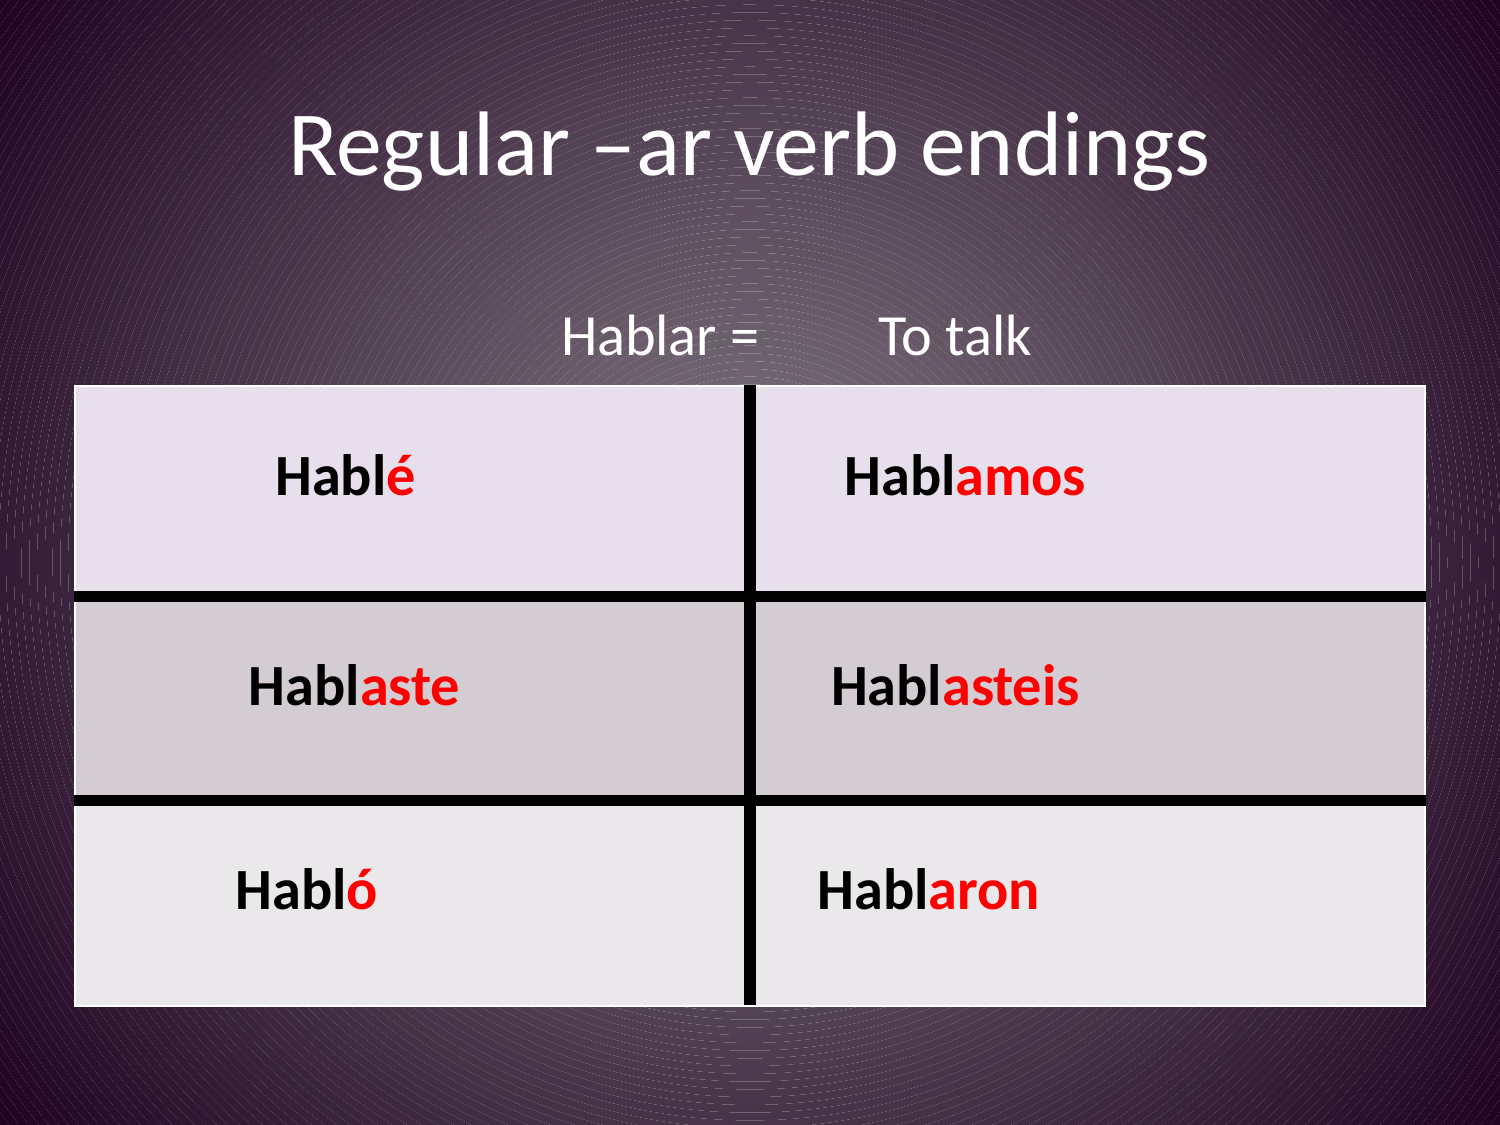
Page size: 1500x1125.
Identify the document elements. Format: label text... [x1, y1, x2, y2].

table_header Hablé [76, 387, 744, 591]
table_cell Habló [76, 806, 744, 1005]
table_cell Hablasteis [756, 602, 1424, 795]
table_cell Hablaron [756, 806, 1424, 1005]
table_cell Hablaste [76, 602, 744, 795]
title Regular –ar verb endings [75, 45, 1425, 233]
table_header Hablamos [756, 387, 1424, 591]
text_box Hablar = To talk [546, 289, 1053, 375]
